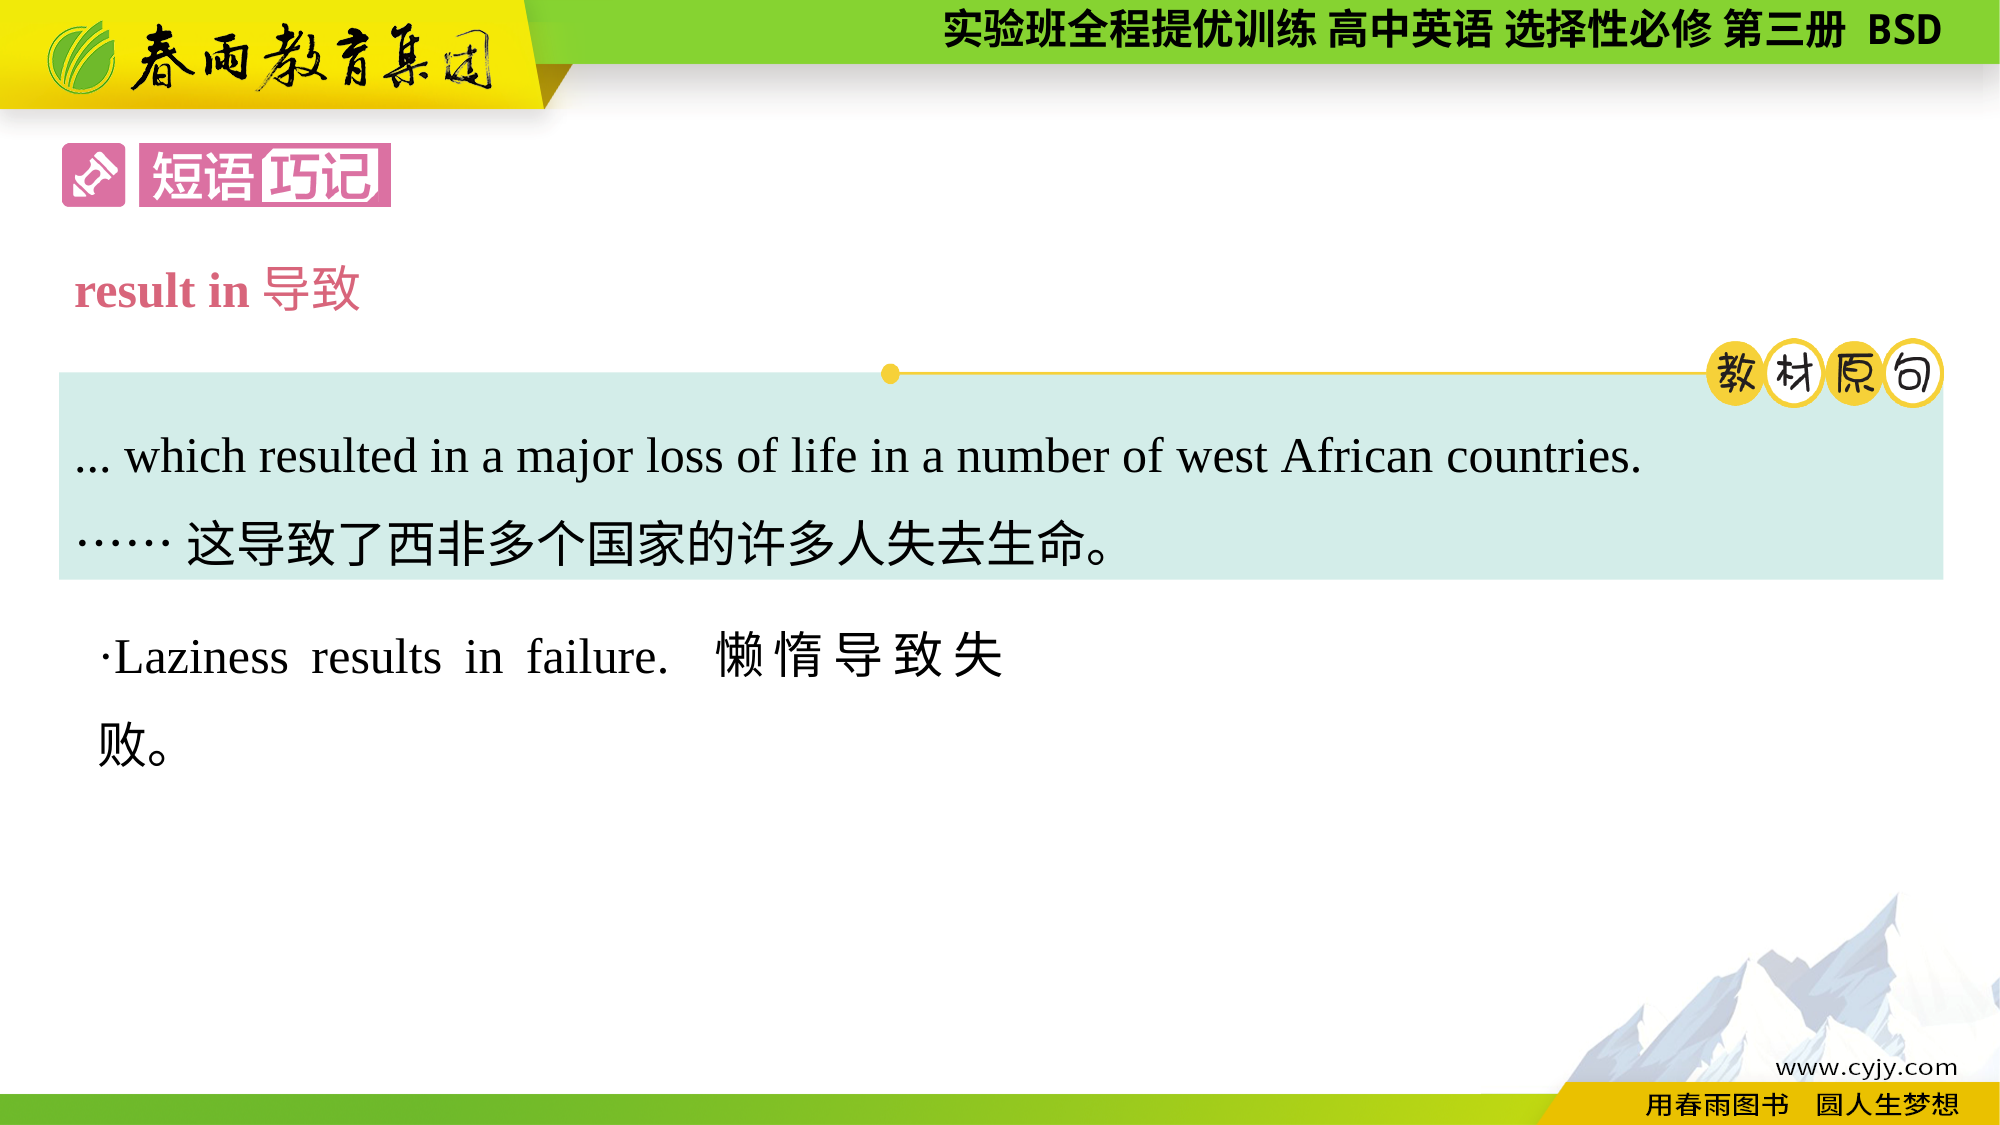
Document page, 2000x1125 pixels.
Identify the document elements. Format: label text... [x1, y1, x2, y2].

picture [0, 0, 2000, 1125]
text_box ... which resulted in a major loss of life in a number of west African countries. ……这导致了西非多个国家的许多人失去生命。 [59, 372, 1944, 580]
text_box ·Laziness results in failure. 懒惰导致失败。 [82, 586, 1018, 691]
list result in导致 [59, 219, 1944, 315]
